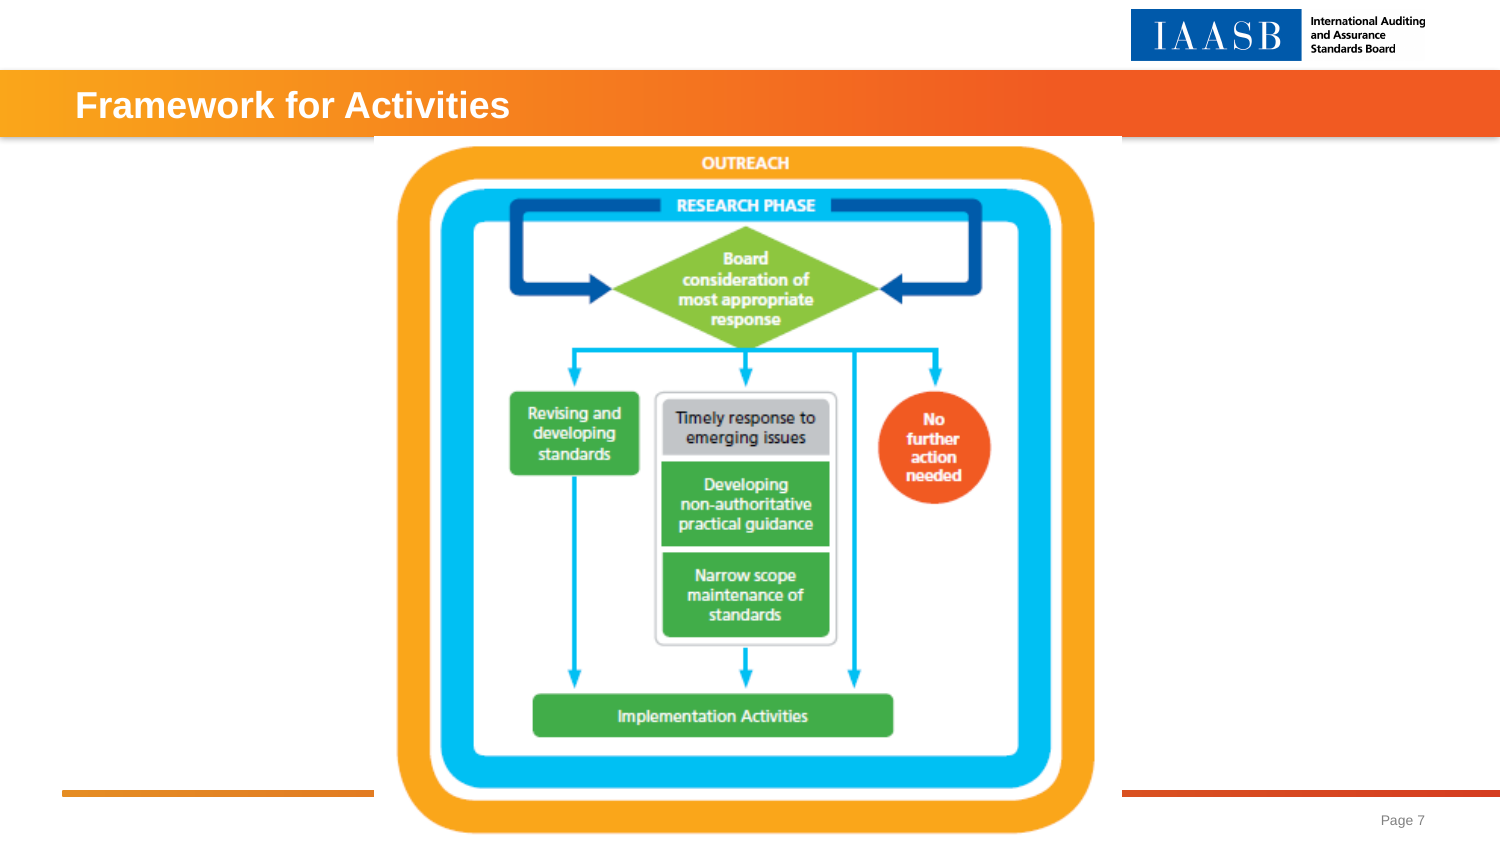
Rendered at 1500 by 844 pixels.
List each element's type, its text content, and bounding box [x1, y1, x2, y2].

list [374, 136, 1122, 844]
title Framework for Activities [75, 70, 1425, 137]
slide_number Page 7 [1127, 801, 1425, 839]
picture [1131, 9, 1425, 61]
